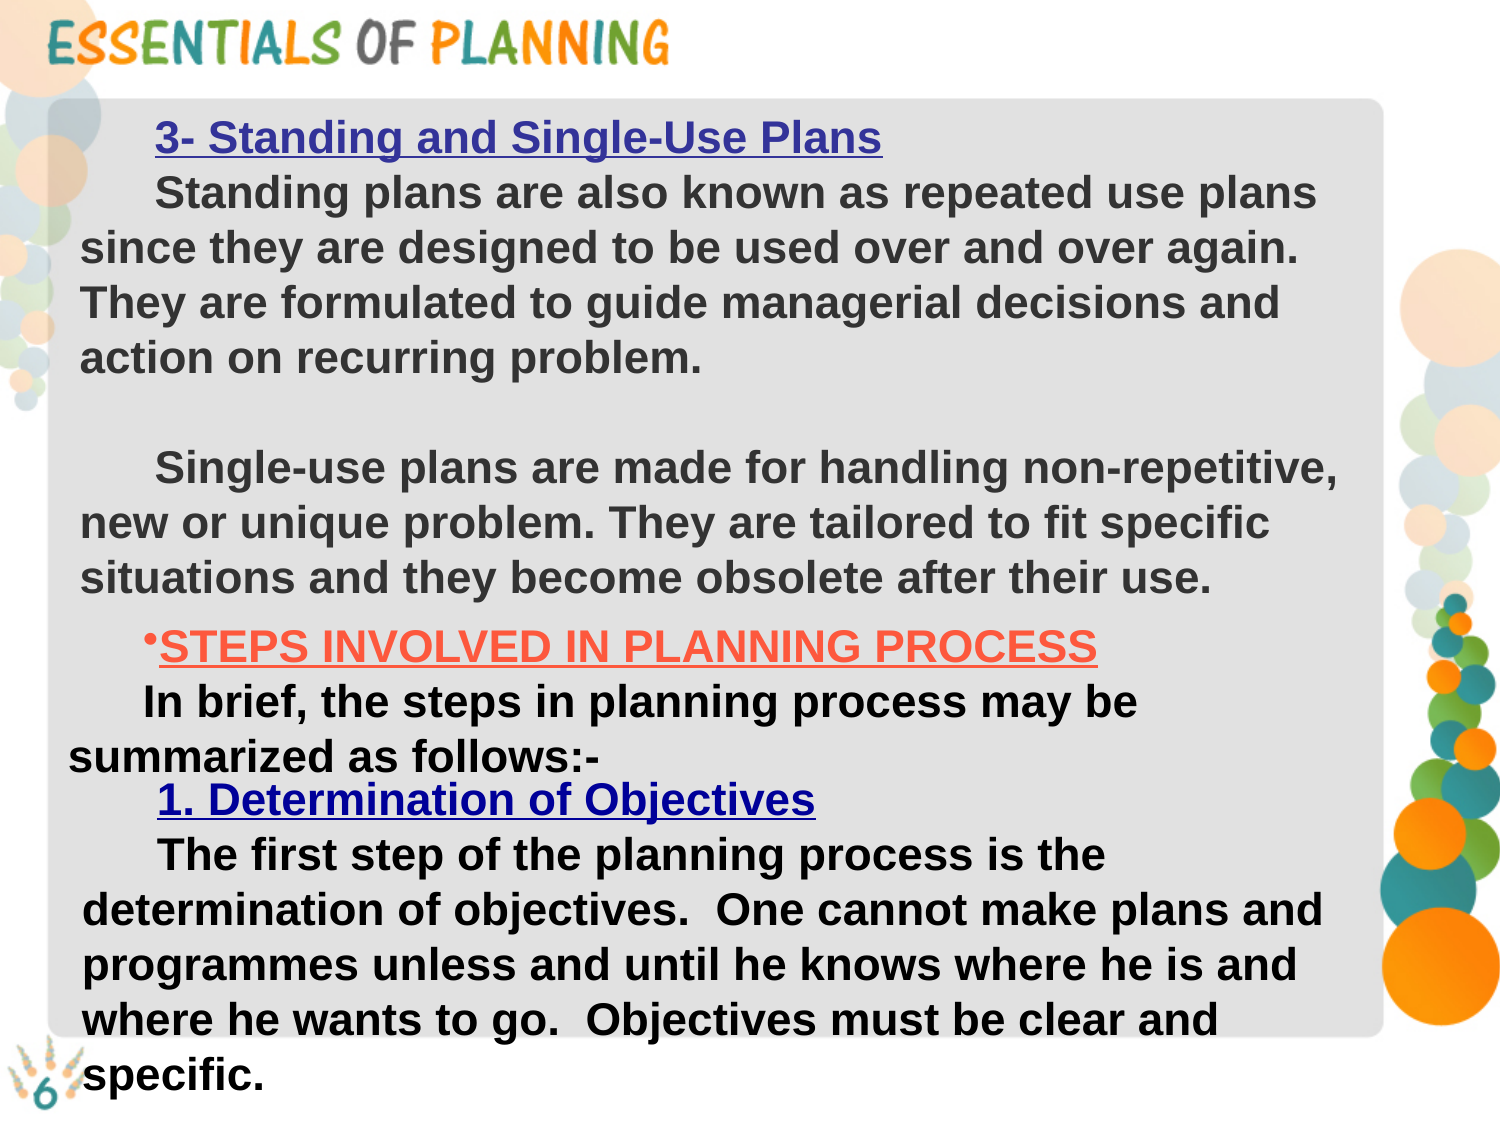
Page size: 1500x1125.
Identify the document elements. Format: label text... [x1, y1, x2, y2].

picture [0, 0, 1500, 1125]
text_box STEPS INVOLVED IN PLANNING PROCESS In brief, the steps in planning process may be summarized as follows:- [53, 609, 1376, 790]
text_box 1. Determination of Objectives The first step of the planning process is the determination of objectives. One cannot make plans and programmes unless and until he knows where he is and where he wants to go. Objectives must be clear and specific. [67, 762, 1390, 1107]
text_box 3- Standing and Single-Use Plans Standing plans are also known as repeated use plans since they are designed to be used over and over again. They are formulated to guide managerial decisions and action on recurring problem. Single-use plans are made for handling non-repetitive, new or unique problem. They are tailored to fit specific situations and they become obsolete after their use. [64, 99, 1400, 610]
